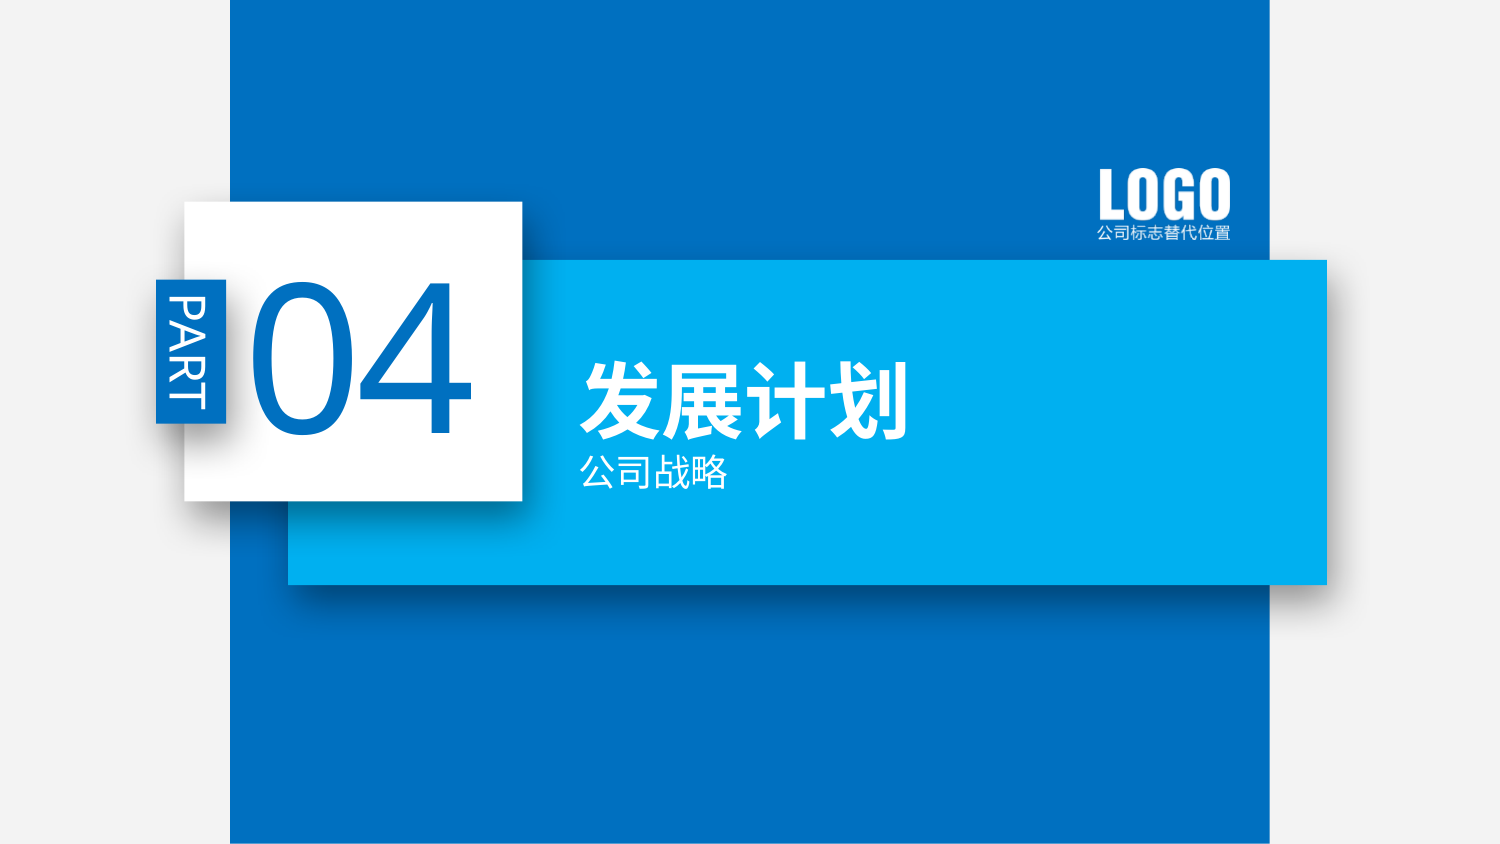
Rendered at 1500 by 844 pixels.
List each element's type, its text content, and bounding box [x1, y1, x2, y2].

text_box [229, 0, 1271, 251]
text_box PART [154, 280, 226, 423]
text_box [229, 547, 1271, 844]
picture [1097, 168, 1230, 241]
text_box [287, 259, 1328, 586]
text_box 04 [232, 219, 487, 481]
text_box 发展计划 公司战略 [566, 343, 923, 500]
text_box [183, 201, 523, 503]
